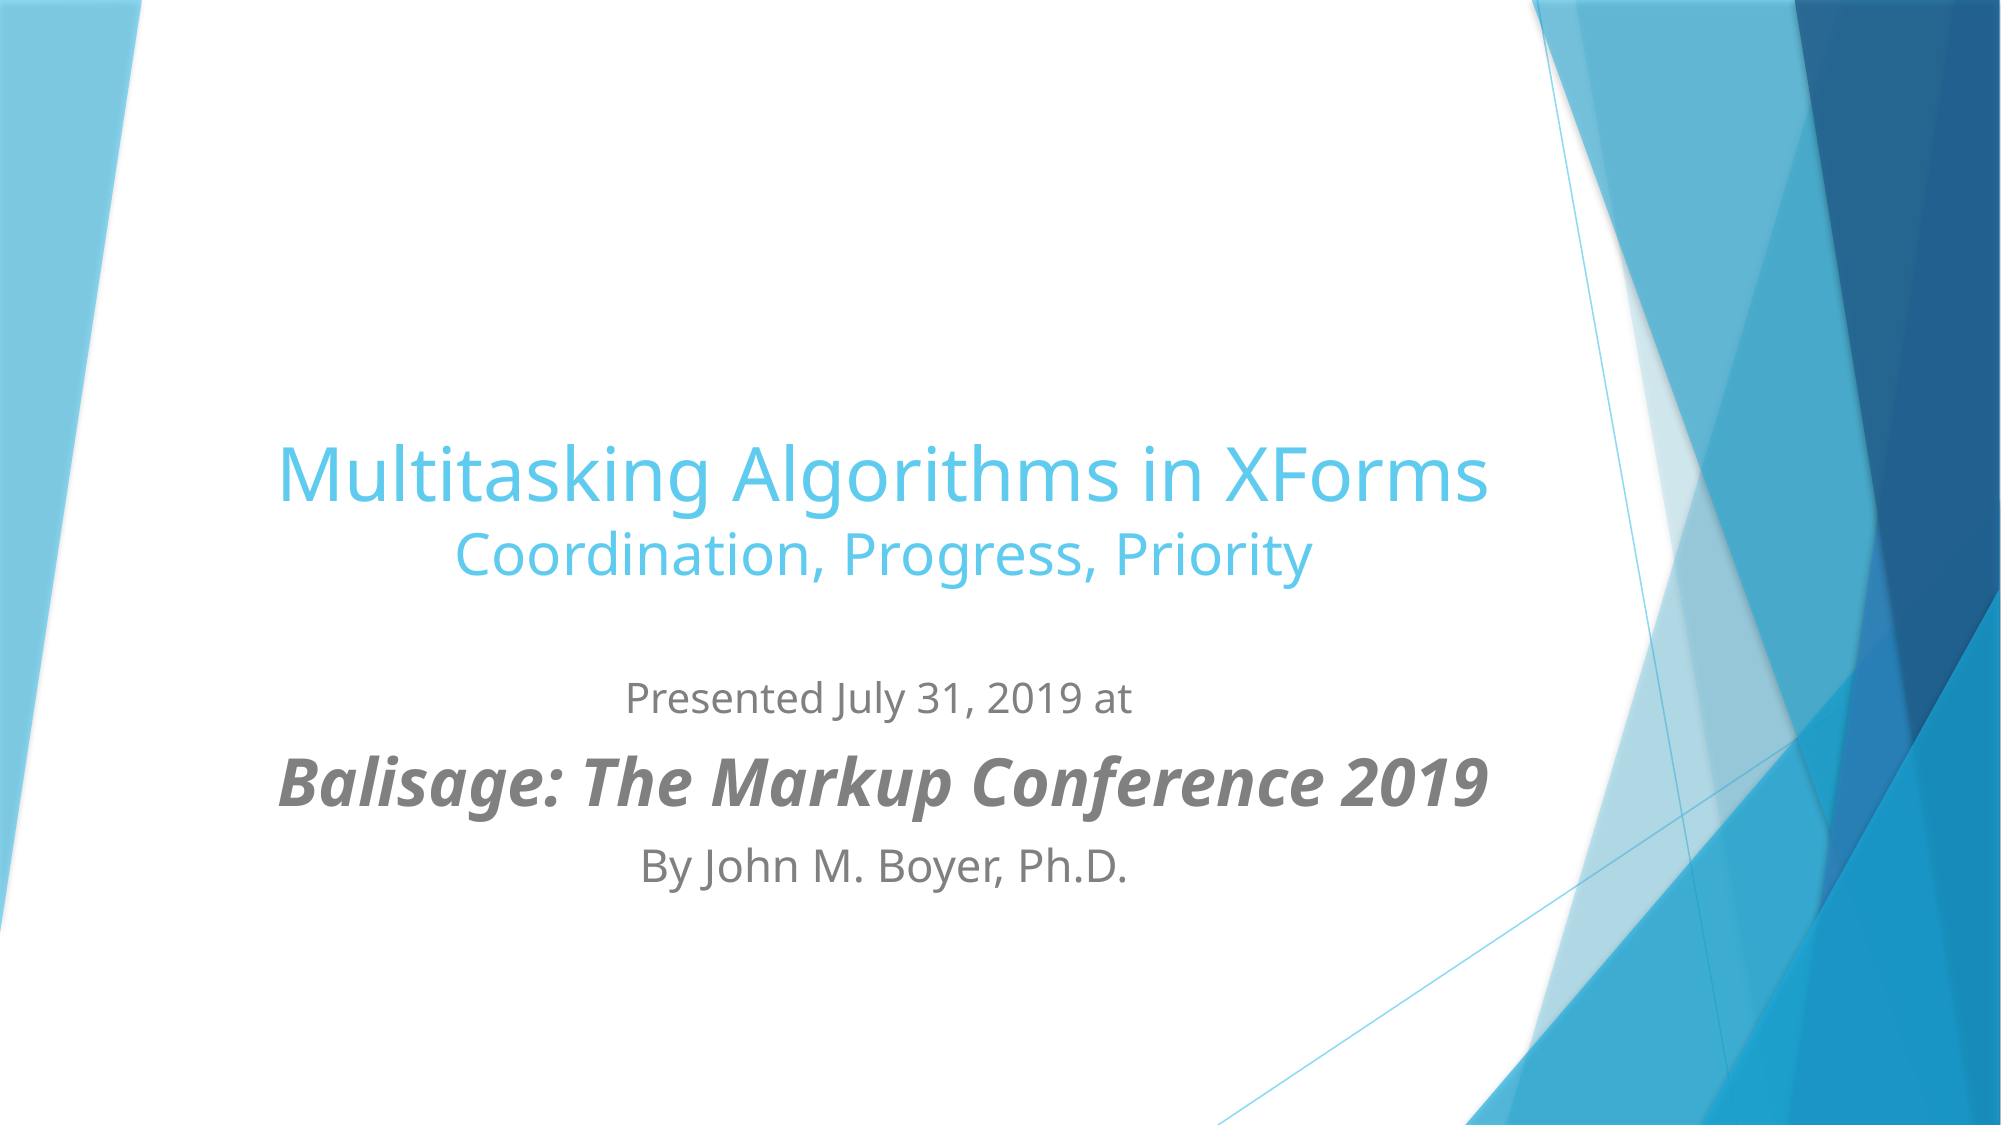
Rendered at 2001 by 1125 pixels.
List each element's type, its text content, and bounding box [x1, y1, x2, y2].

title Multitasking Algorithms in XForms Coordination, Progress, Priority [247, 394, 1522, 664]
subtitle Presented July 31, 2019 at Balisage: The Markup Conference 2019 By John M. Boyer, Ph.D. [247, 664, 1522, 935]
